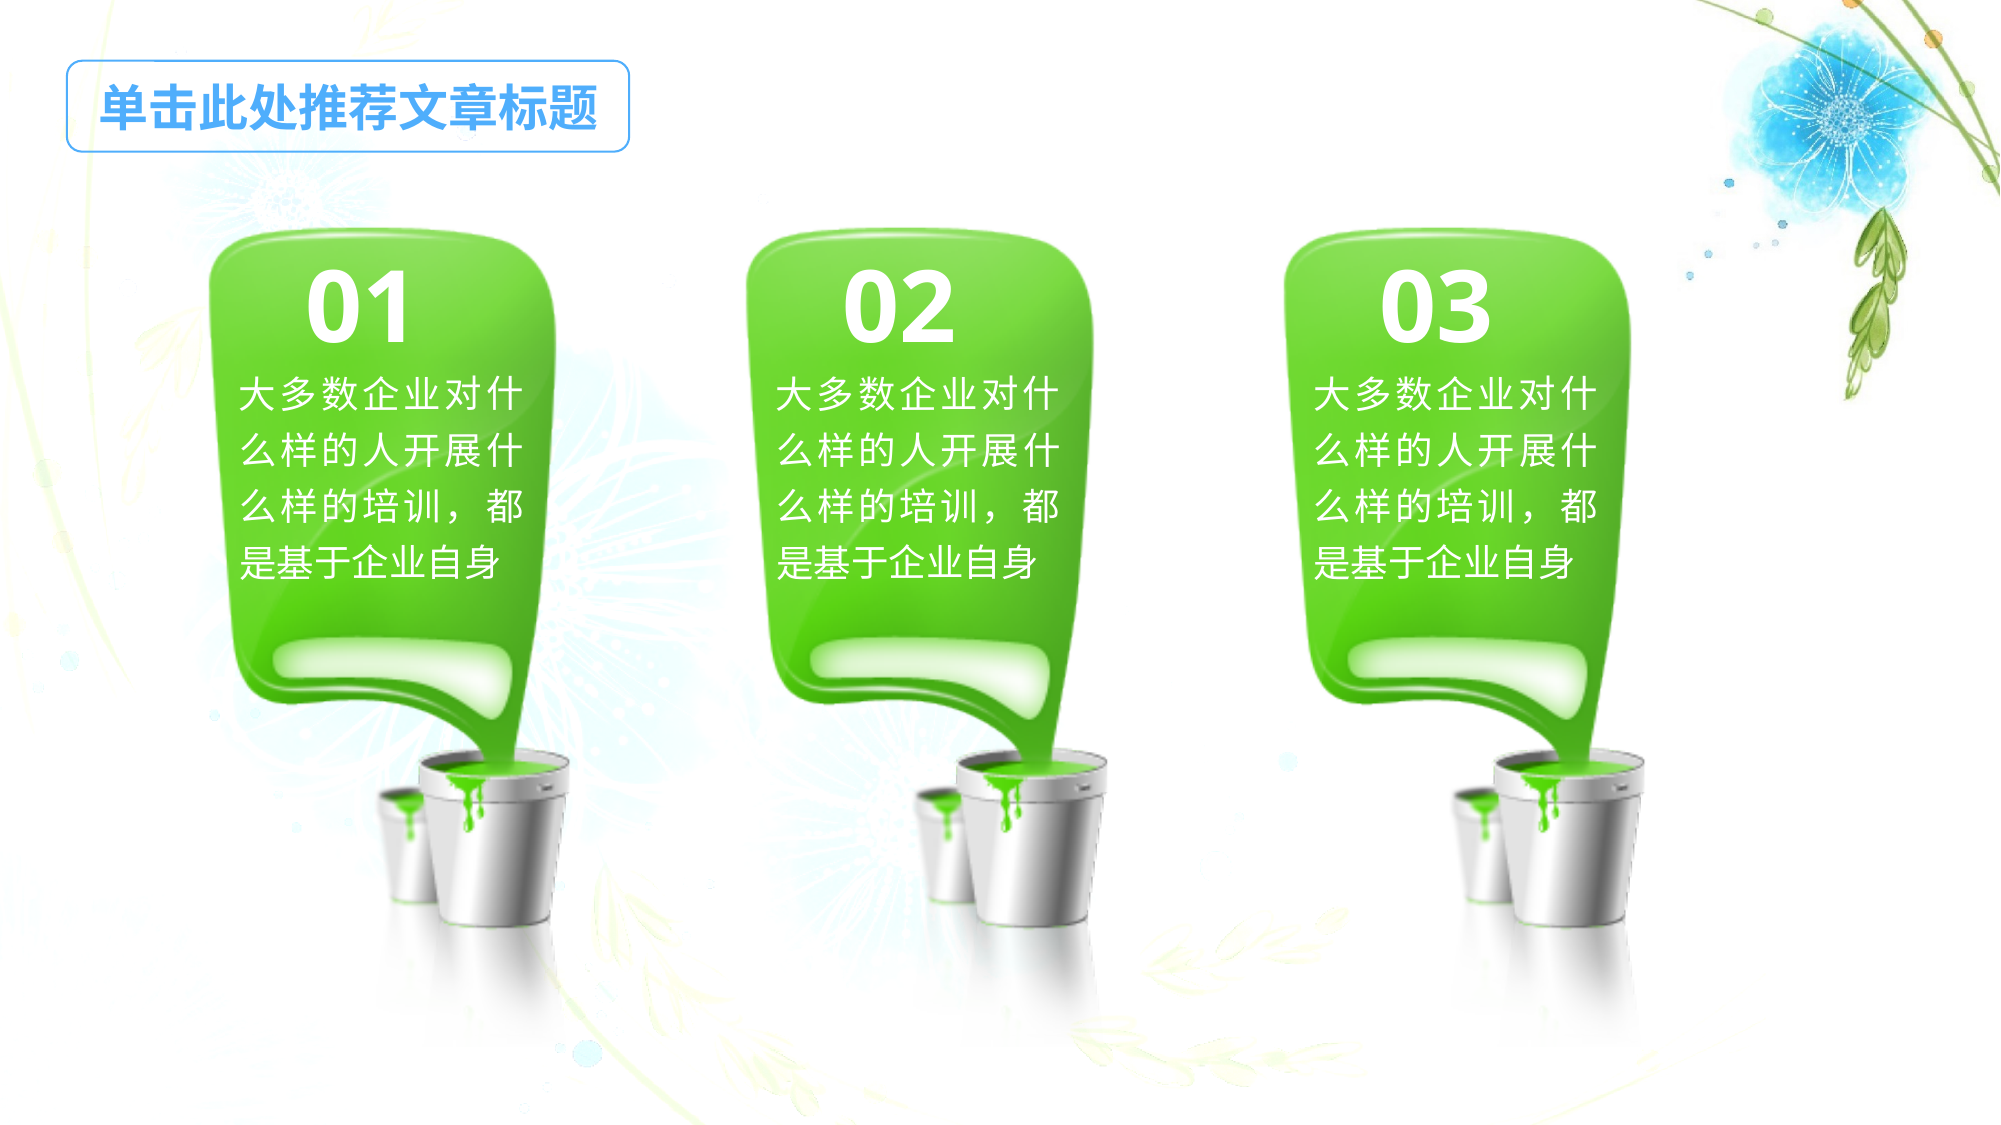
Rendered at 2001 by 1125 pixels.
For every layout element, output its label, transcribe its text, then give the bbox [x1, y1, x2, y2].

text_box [733, 215, 1159, 1047]
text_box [196, 215, 622, 1047]
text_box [1270, 215, 1697, 1047]
picture [1592, 0, 2000, 413]
text_box 单击此处推荐文章标题 [65, 59, 631, 153]
